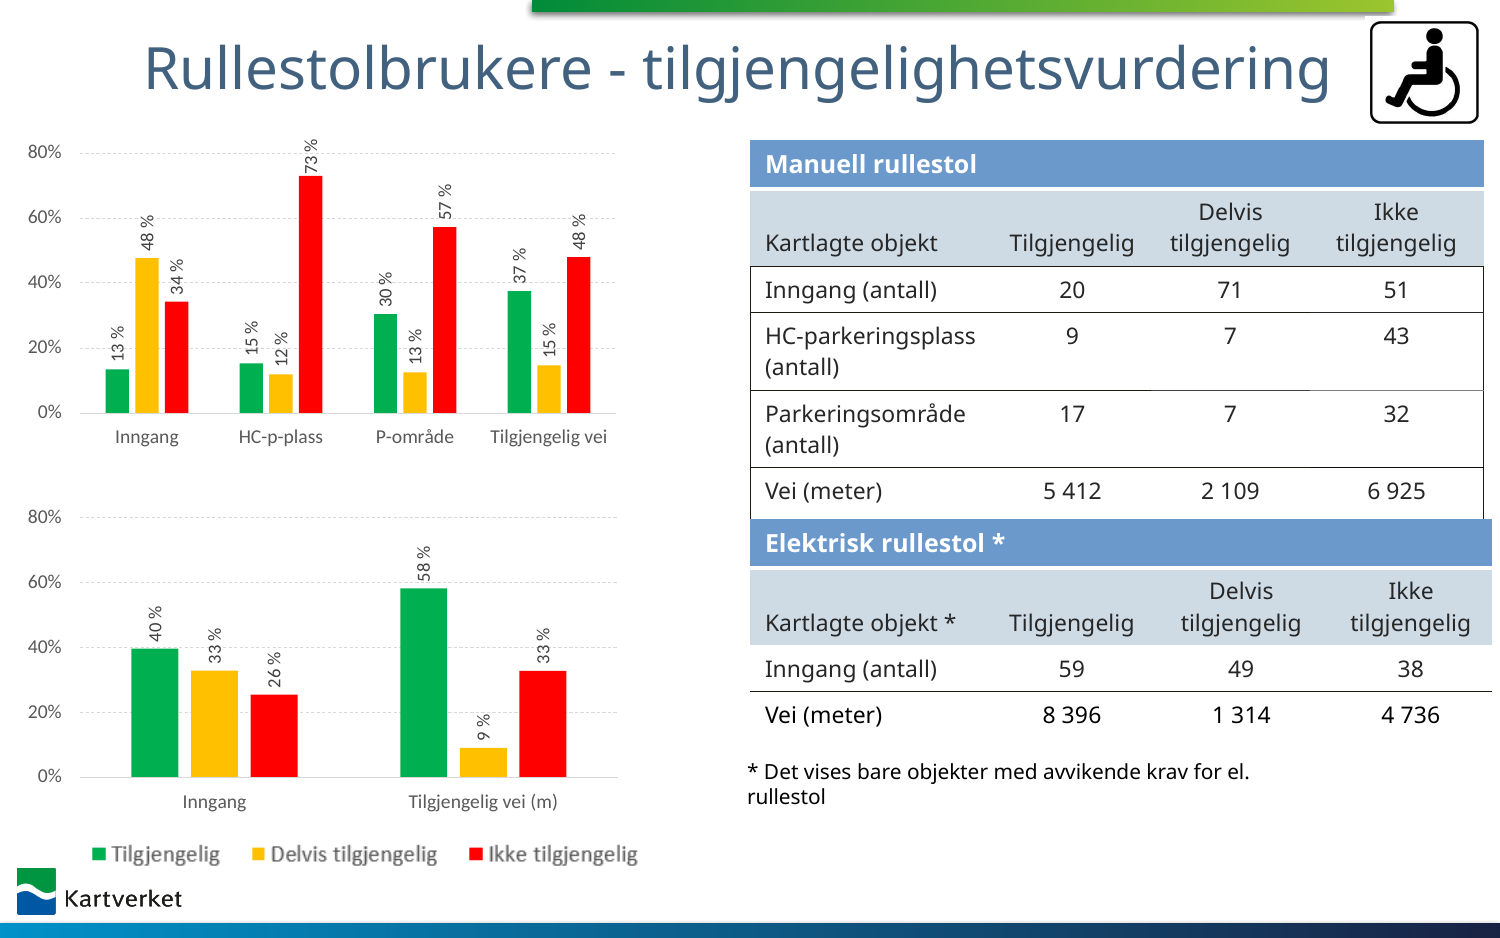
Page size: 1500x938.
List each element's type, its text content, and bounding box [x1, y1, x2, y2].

table_cell HC-parkeringsplass (antall) [751, 313, 994, 390]
table_cell Vei (meter) [750, 692, 991, 738]
table_cell 49 [1153, 645, 1330, 691]
picture [20, 135, 629, 457]
table_cell 8 396 [991, 692, 1153, 738]
table_cell Delvis tilgjengelig [1151, 191, 1310, 266]
text_box Rullestolbrukere - tilgjengelighetsvurdering [39, 12, 1348, 109]
text_box * Det vises bare objekter med avvikende krav for el. rullestol [732, 751, 1317, 816]
table_cell Vei (meter) [751, 468, 994, 519]
table_cell 38 [1330, 645, 1492, 691]
table_cell 32 [1310, 391, 1483, 467]
table_cell 7 [1151, 313, 1310, 390]
table_cell 51 [1310, 267, 1483, 312]
table_header Manuell rullestol [750, 140, 1484, 187]
table_cell Inngang (antall) [751, 267, 994, 312]
table_cell 43 [1310, 313, 1483, 390]
table_cell Kartlagte objekt * [750, 570, 991, 645]
table_cell Tilgjengelig [994, 191, 1151, 266]
table_cell 7 [1151, 391, 1310, 467]
table_cell 1 314 [1153, 692, 1330, 738]
table_cell Ikke tilgjengelig [1330, 570, 1492, 645]
table_cell Tilgjengelig [991, 570, 1153, 645]
picture [1365, 16, 1484, 129]
table_cell 6 925 [1310, 468, 1483, 519]
table_cell Parkeringsområde (antall) [751, 391, 994, 467]
table_cell 9 [994, 313, 1151, 390]
table_cell 5 412 [994, 468, 1151, 519]
table_cell Inngang (antall) [750, 645, 991, 691]
table_cell Ikke tilgjengelig [1310, 191, 1484, 266]
table_cell 4 736 [1330, 692, 1492, 738]
table_cell 59 [991, 645, 1153, 691]
table_header Elektrisk rullestol * [750, 519, 1492, 566]
table_cell 2 109 [1151, 468, 1310, 519]
table_cell 20 [994, 267, 1151, 312]
table_cell Kartlagte objekt [750, 191, 994, 266]
picture [86, 838, 643, 870]
table_cell Delvis tilgjengelig [1153, 570, 1330, 645]
table_cell 17 [994, 391, 1151, 467]
table_cell 71 [1151, 267, 1310, 312]
picture [20, 499, 630, 822]
